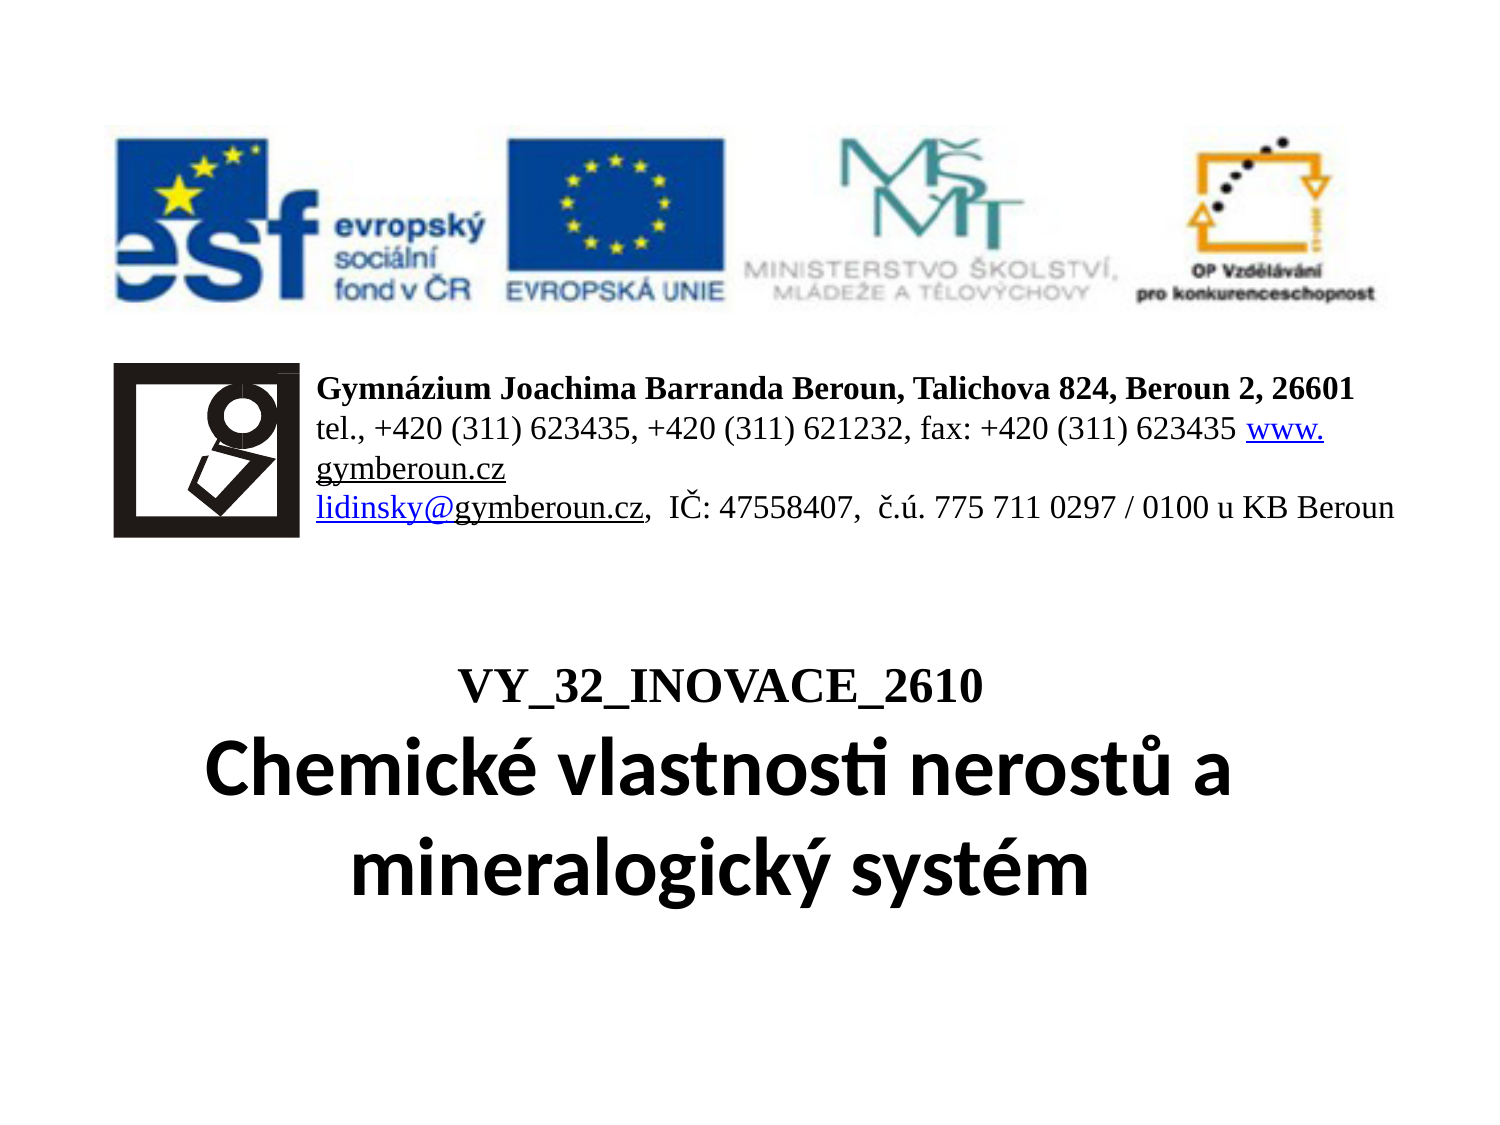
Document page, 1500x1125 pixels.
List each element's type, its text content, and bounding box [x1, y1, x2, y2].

picture [100, 125, 1389, 315]
subtitle [225, 637, 1275, 925]
text_box VY_32_INOVACE_2610 Chemické vlastnosti nerostů a mineralogický systém [182, 645, 1258, 920]
title Gymnázium Joachima Barranda Beroun, Talichova 824, Beroun 2, 26601 tel., +420 (311) 623435, +420 (311) 621232, fax: +420 (311) 623435 www.gymberoun.cz lidinsky@gymberoun.cz, IČ: 47558407, č.ú. 775 711 0297 / 0100 u KB Beroun [306, 432, 1424, 539]
picture [111, 361, 302, 540]
